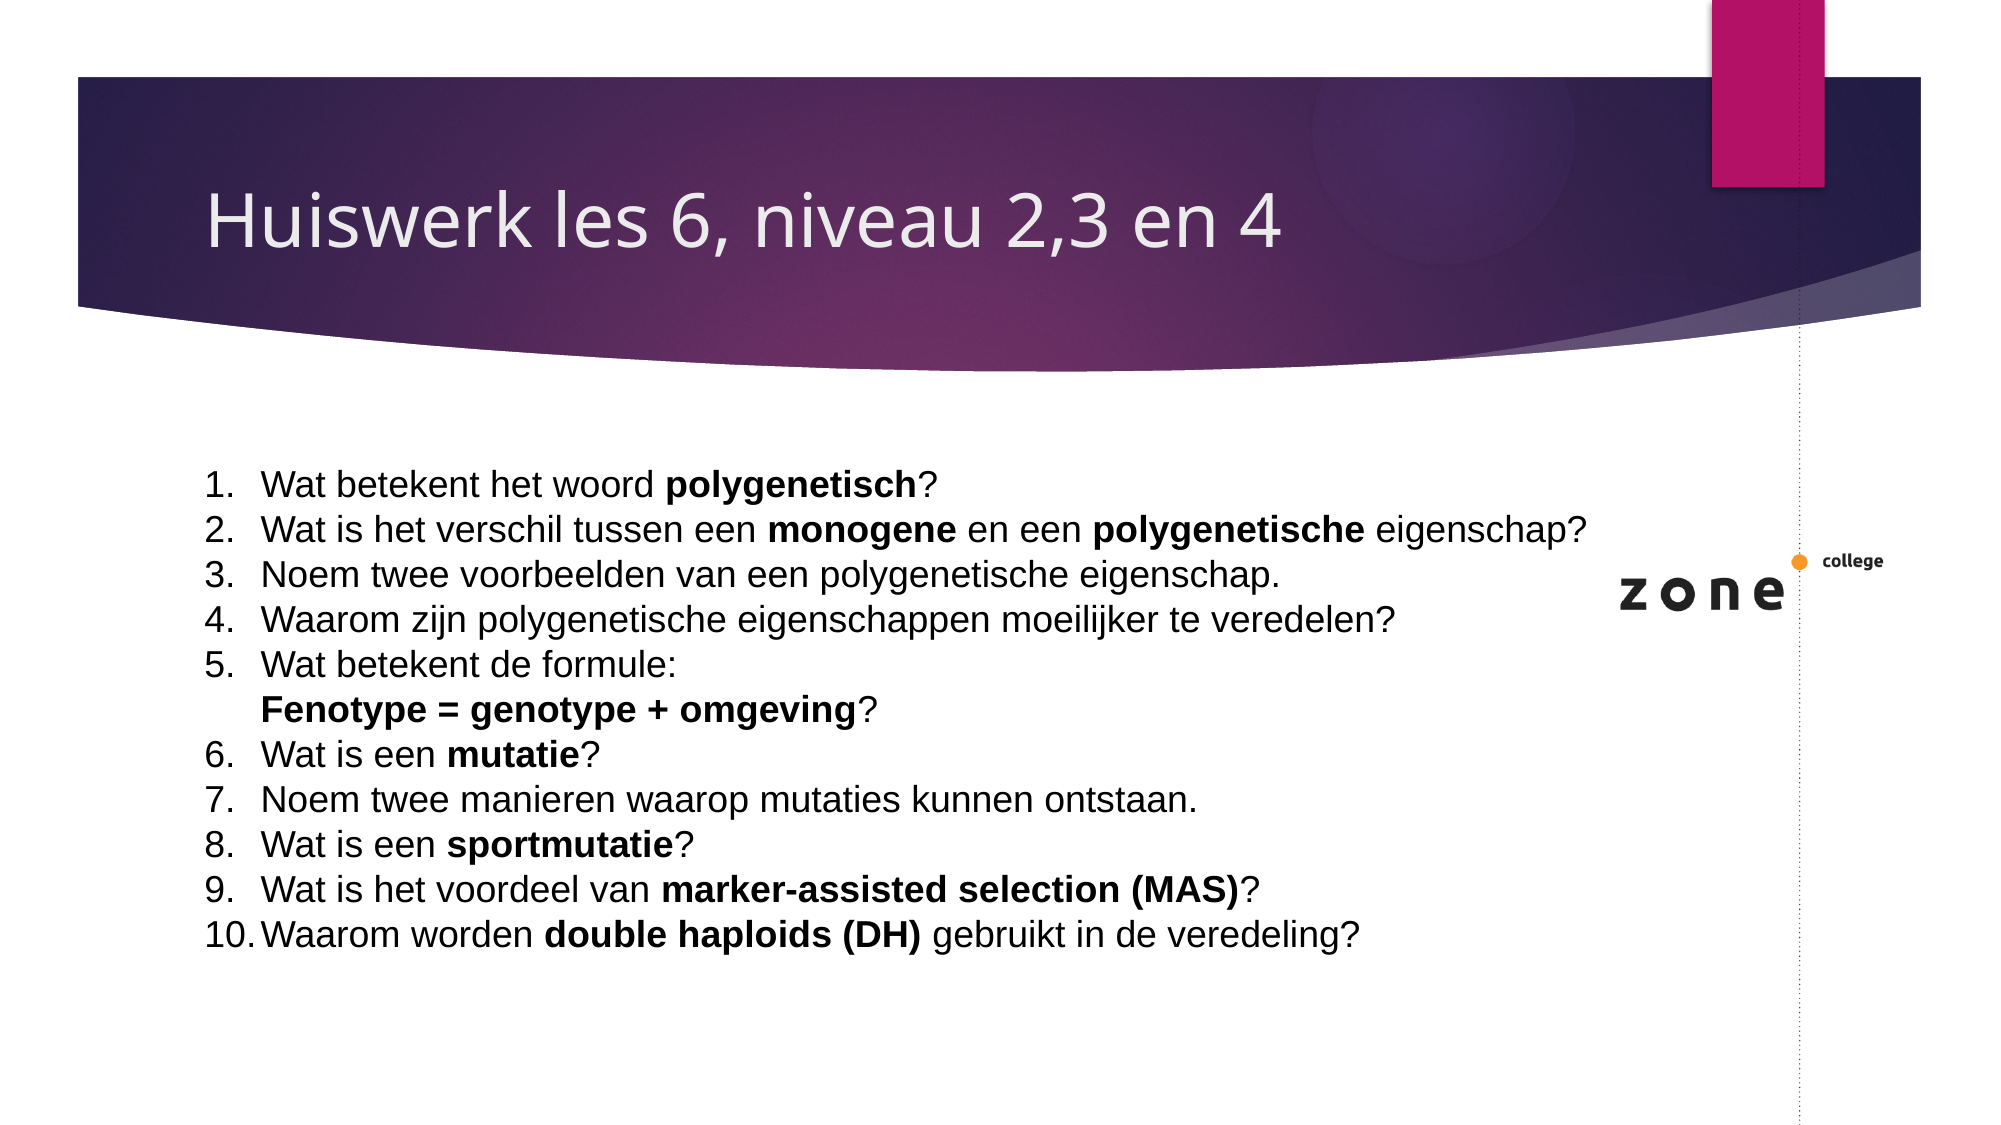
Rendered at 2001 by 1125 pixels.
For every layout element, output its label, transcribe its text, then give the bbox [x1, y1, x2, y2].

title Huiswerk les 6, niveau 2,3 en 4 [189, 159, 1627, 276]
list Wat betekent het woord polygenetisch? Wat is het verschil tussen een monogene en een polygenetische eigenschap? Noem twee voorbeelden van een polygenetische eigenschap. Waarom zijn polygenetische eigenschappen moeilijker te veredelen? Wat betekent de formule: Fenotype = genotype + omgeving? Wat is een mutatie? Noem twee manieren waarop mutaties kunnen ontstaan. Wat is een sportmutatie? Wat is het voordeel van marker-assisted selection (MAS)? Waarom worden double haploids (DH) gebruikt in de veredeling? [189, 380, 1618, 1034]
picture [1596, 0, 2001, 1125]
